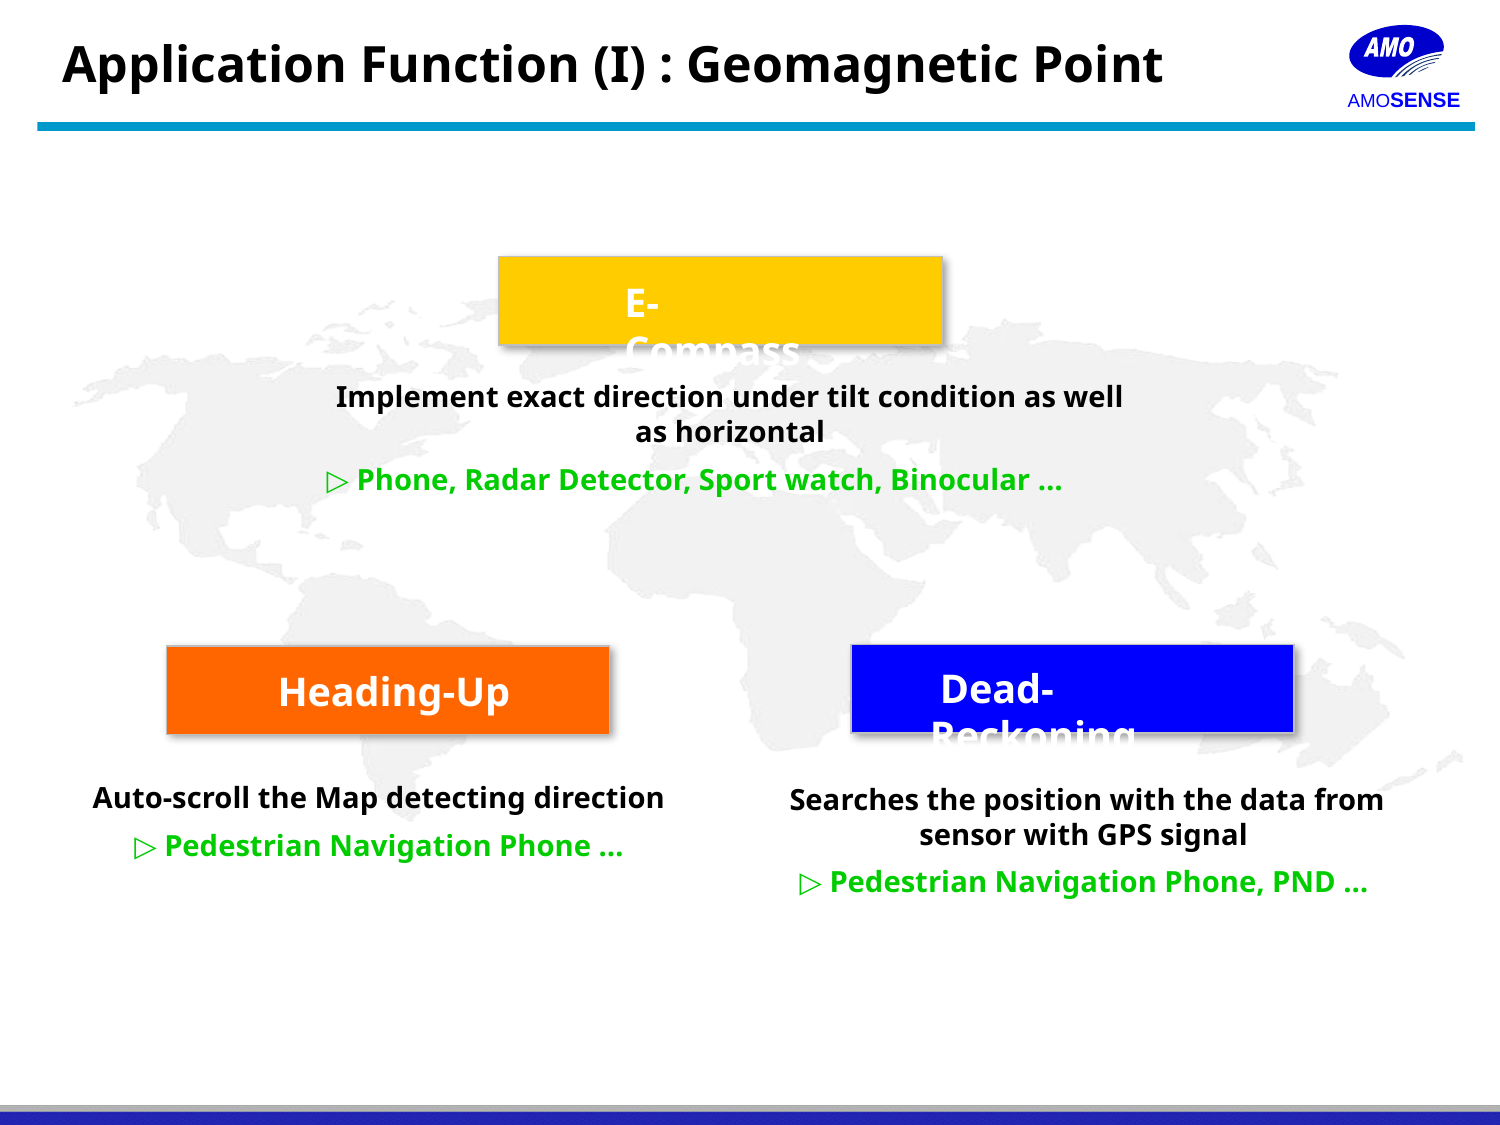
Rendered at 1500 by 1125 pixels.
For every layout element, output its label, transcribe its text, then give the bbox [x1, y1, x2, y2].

text_box [851, 644, 1294, 734]
title Application Function (I) : Geomagnetic Point [62, 32, 1288, 100]
text_box Heading-Up [262, 659, 526, 722]
text_box Auto-scroll the Map detecting direction ▷ Pedestrian Navigation Phone … [74, 771, 700, 870]
picture [0, 1105, 1500, 1125]
text_box [35, 120, 1477, 133]
text_box [499, 256, 942, 346]
text_box Implement exact direction under tilt condition as well as horizontal ▷ Phone, Radar Detector, Sport watch, Binocular … [311, 371, 1150, 504]
text_box Searches the position with the data from sensor with GPS signal ▷ Pedestrian Navigation Phone, PND … [787, 781, 1388, 899]
text_box E-Compass [609, 270, 837, 381]
text_box Dead-Reckoning [914, 656, 1259, 767]
text_box [166, 645, 610, 735]
